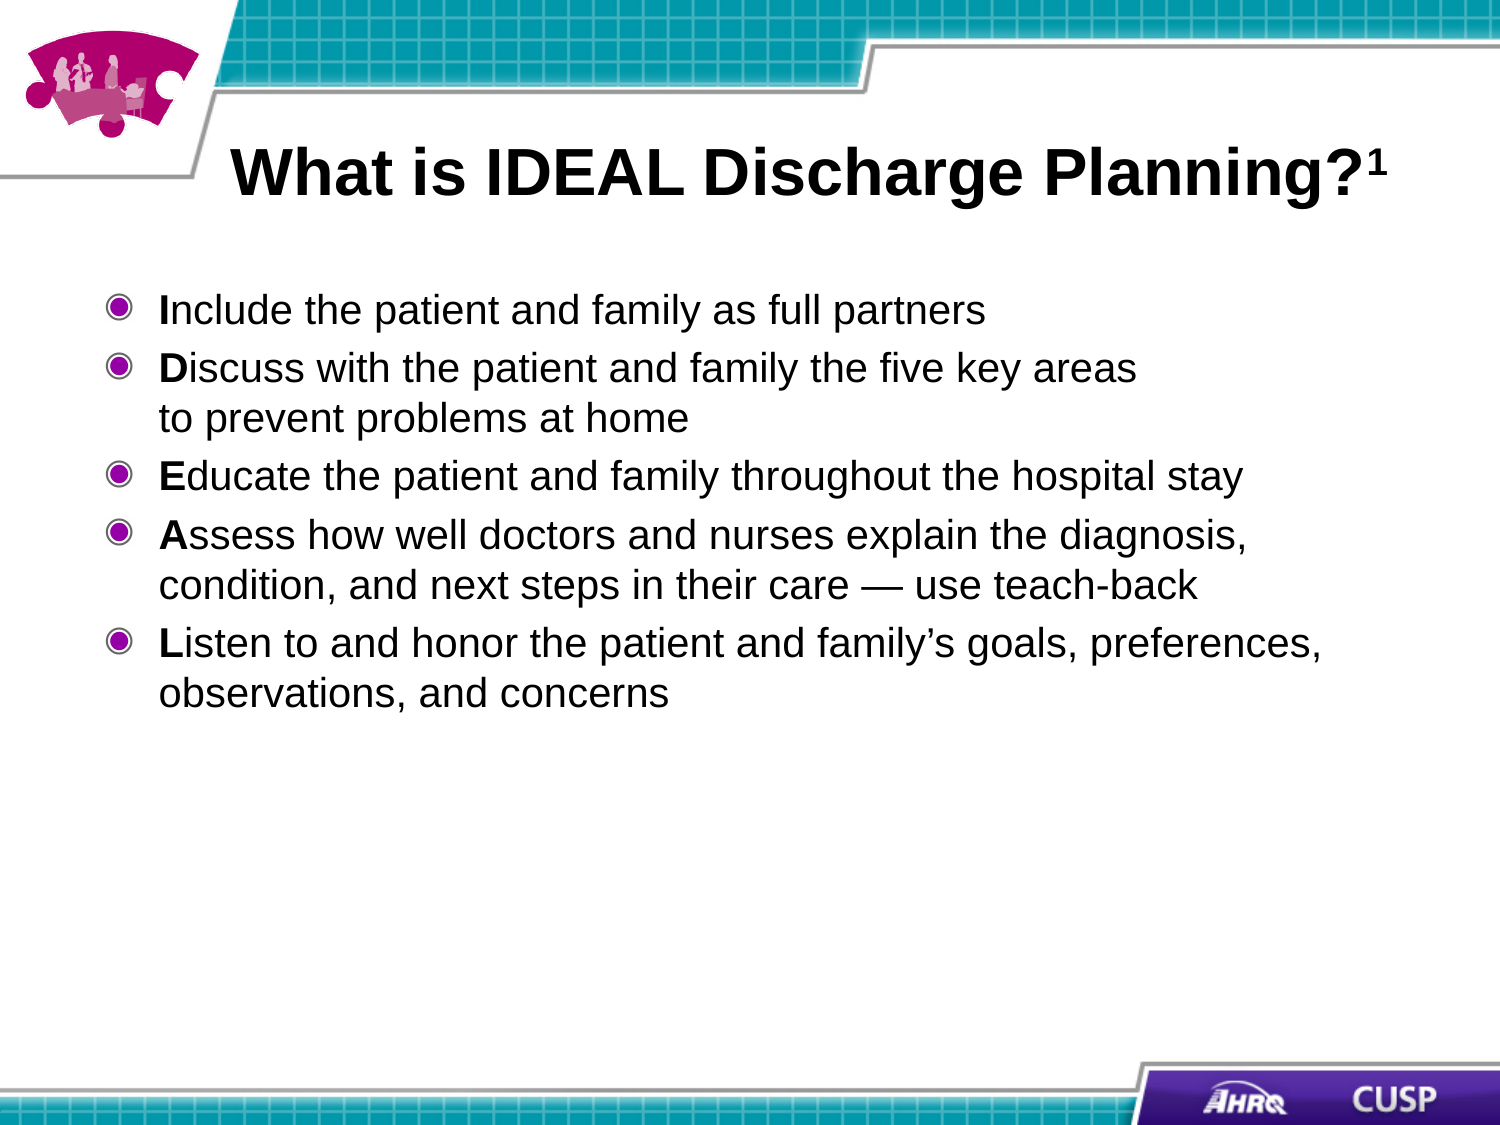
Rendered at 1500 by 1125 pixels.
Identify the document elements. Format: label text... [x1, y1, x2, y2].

picture [0, 0, 1500, 1125]
title What is IDEAL Discharge Planning?1 [212, 75, 1425, 263]
list Include the patient and family as full partners Discuss with the patient and family the five key areas to prevent problems at home Educate the patient and family throughout the hospital stay Assess how well doctors and nurses explain the diagnosis, condition, and next steps in their care — use teach-back Listen to and honor the patient and family’s goals, preferences, observations, and concerns [87, 275, 1425, 950]
